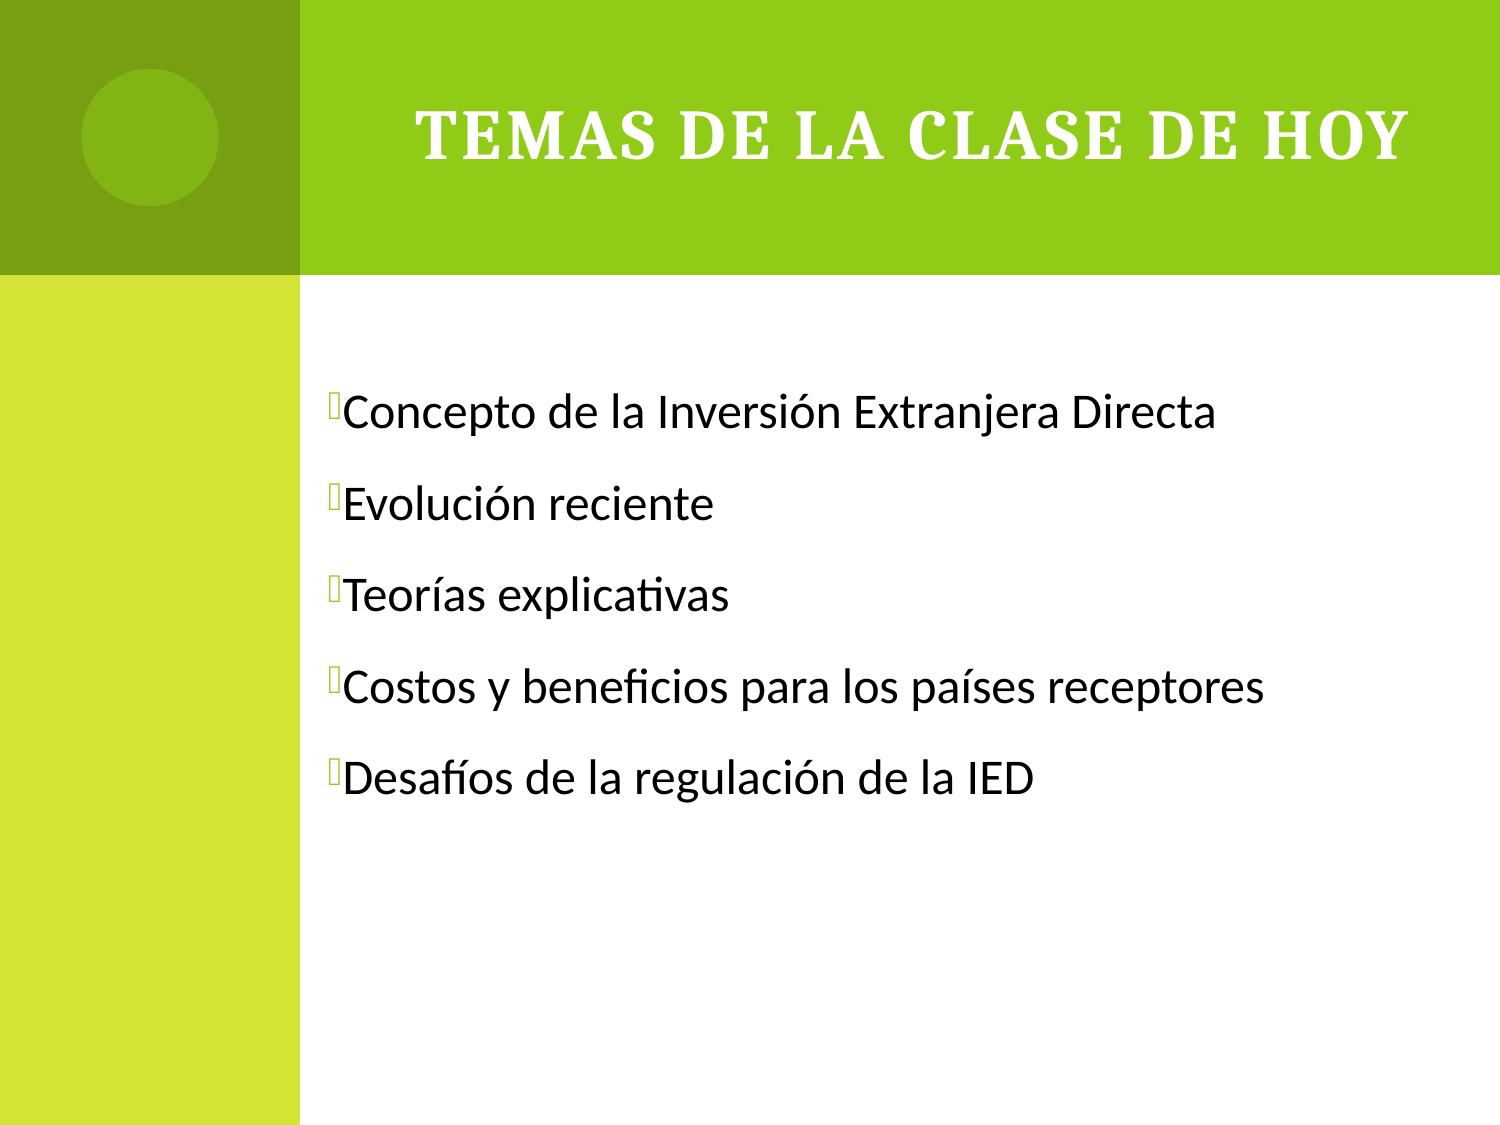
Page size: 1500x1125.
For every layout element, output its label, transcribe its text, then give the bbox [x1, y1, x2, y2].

list Concepto de la Inversión Extranjera Directa Evolución reciente Teorías explicativas Costos y beneficios para los países receptores Desafíos de la regulación de la IED [312, 290, 1459, 1083]
title Temas de la clase de hoy [399, 37, 1425, 225]
